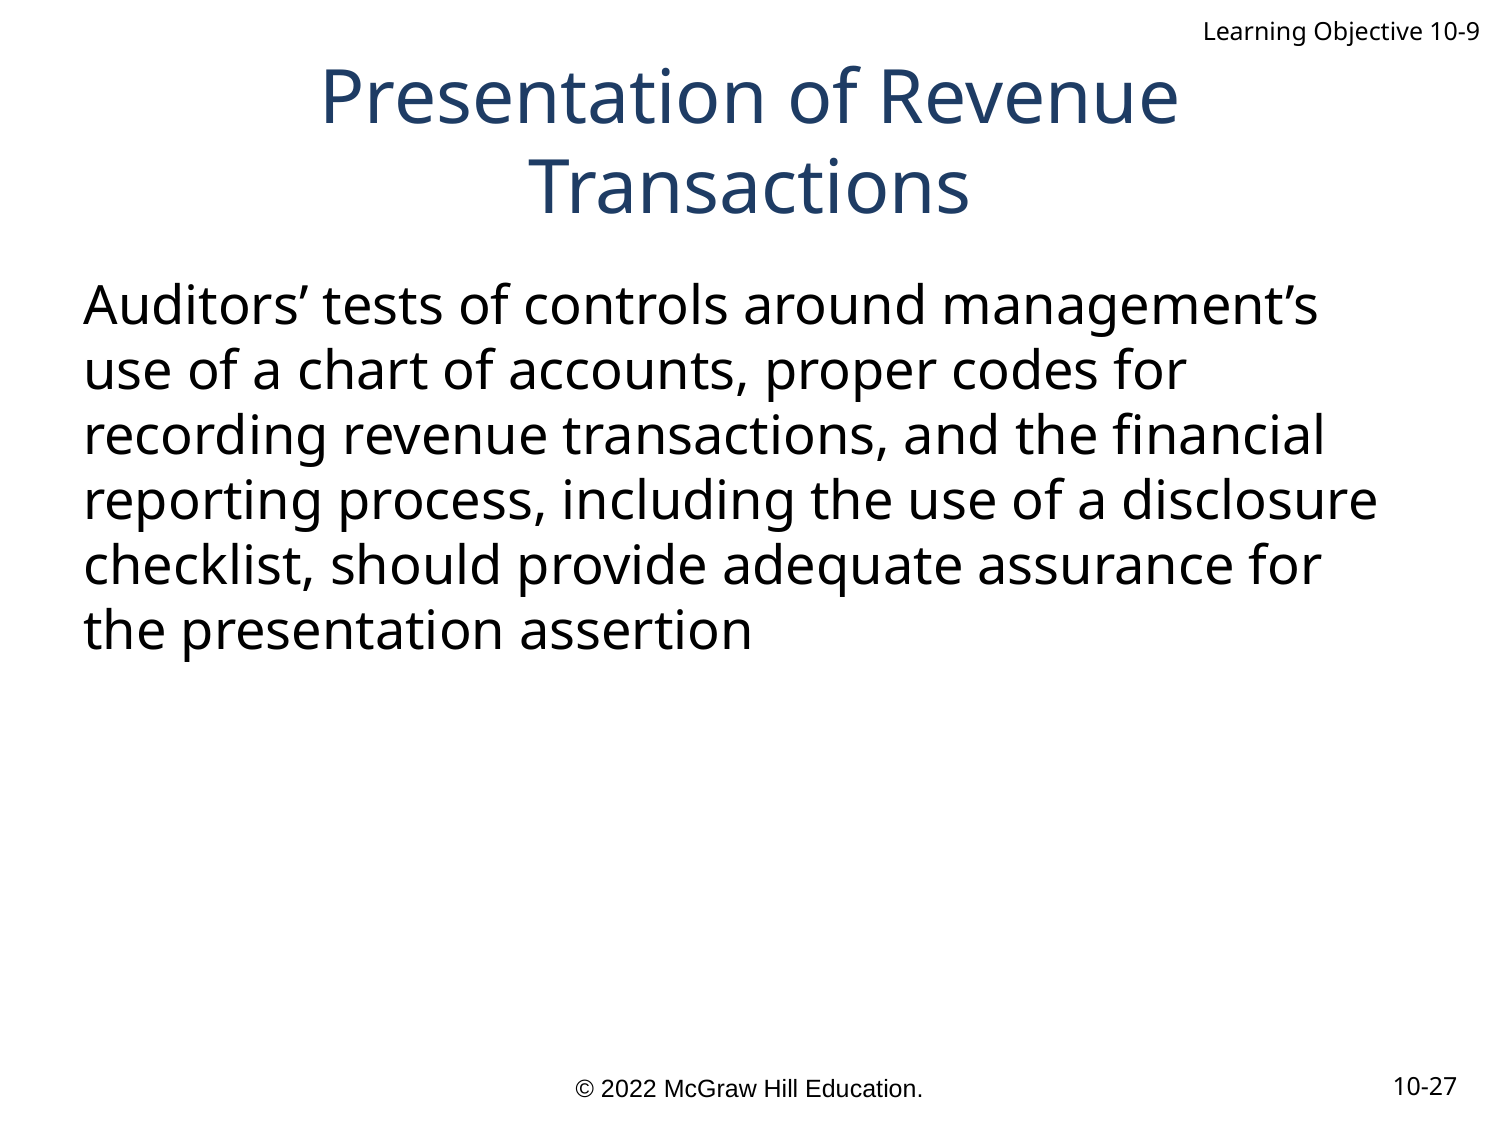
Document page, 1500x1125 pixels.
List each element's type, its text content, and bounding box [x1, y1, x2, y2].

list Auditors’ tests of controls around management’s use of a chart of accounts, proper codes for recording revenue transactions, and the financial reporting process, including the use of a disclosure checklist, should provide adequate assurance for the presentation assertion [68, 262, 1432, 1013]
title Presentation of Revenue Transactions [75, 45, 1425, 233]
list Learning Objective 10-9 [908, 1, 1496, 60]
